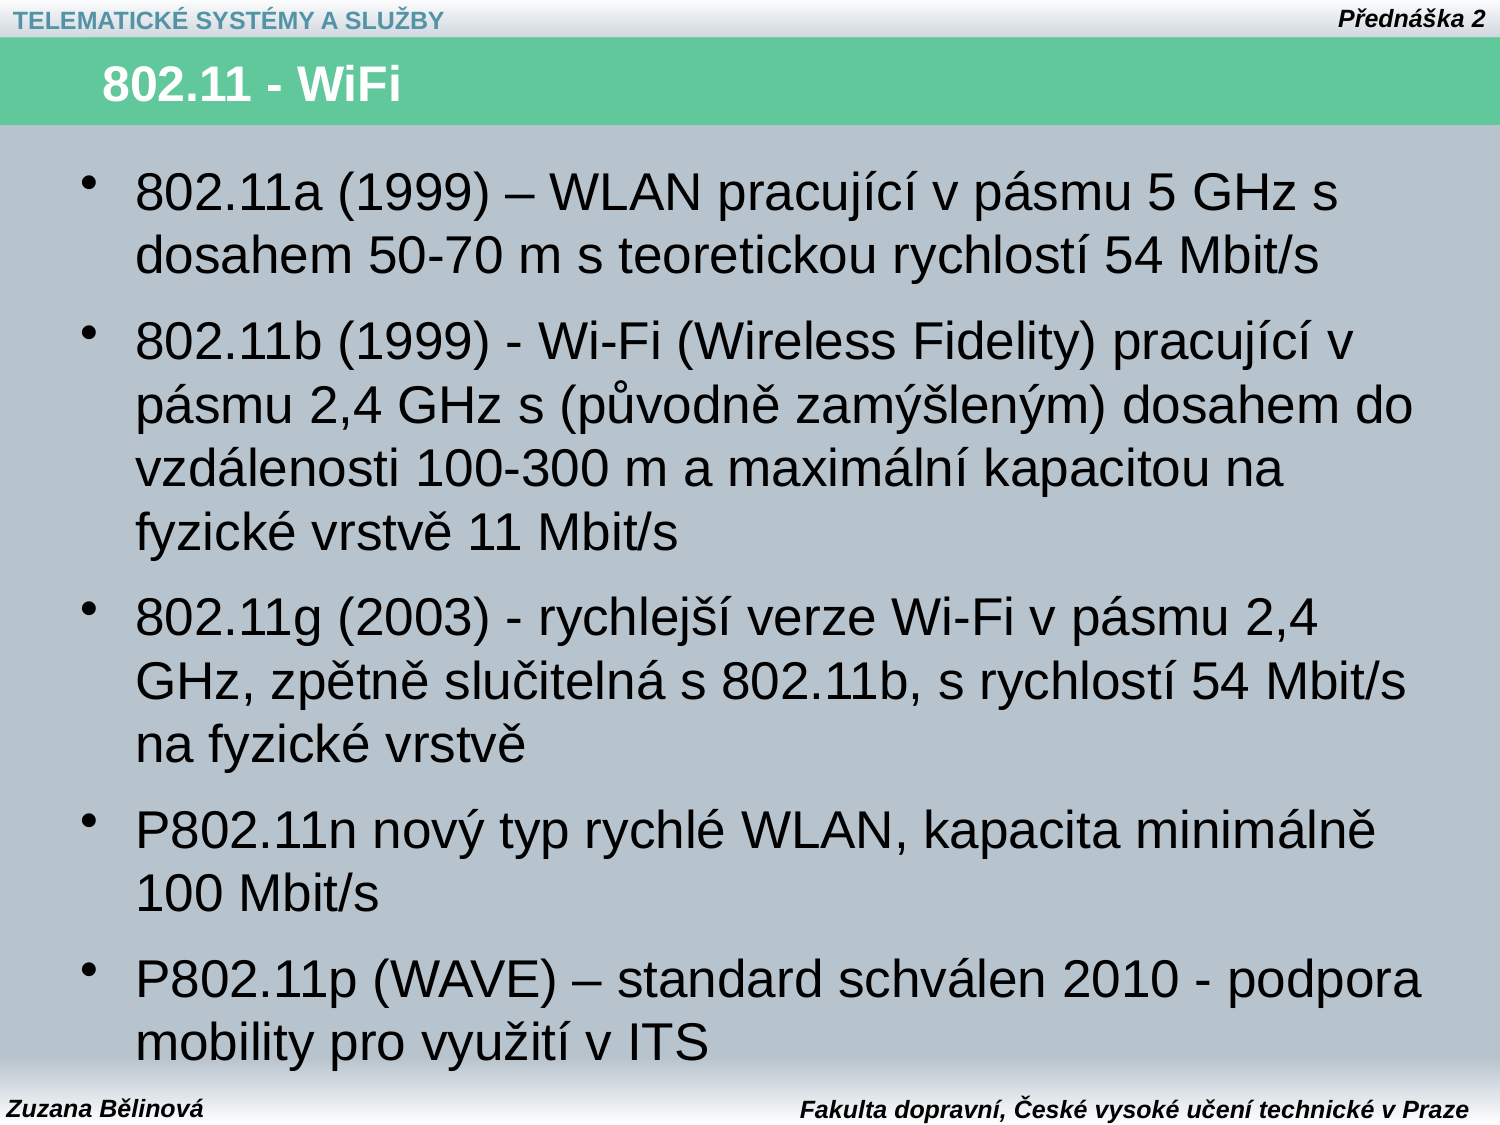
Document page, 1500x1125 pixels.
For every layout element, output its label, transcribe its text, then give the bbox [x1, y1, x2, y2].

title 802.11 - WiFi [87, 37, 1500, 126]
list 802.11a (1999) – WLAN pracující v pásmu 5 GHz s dosahem 50-70 m s teoretickou rychlostí 54 Mbit/s 802.11b (1999) - Wi-Fi (Wireless Fidelity) pracující v pásmu 2,4 GHz s (původně zamýšleným) dosahem do vzdálenosti 100-300 m a maximální kapacitou na fyzické vrstvě 11 Mbit/s 802.11g (2003) - rychlejší verze Wi-Fi v pásmu 2,4 GHz, zpětně slučitelná s 802.11b, s rychlostí 54 Mbit/s na fyzické vrstvě P802.11n nový typ rychlé WLAN, kapacita minimálně 100 Mbit/s P802.11p (WAVE) – standard schválen 2010 - podpora mobility pro využití v ITS [64, 149, 1460, 1083]
